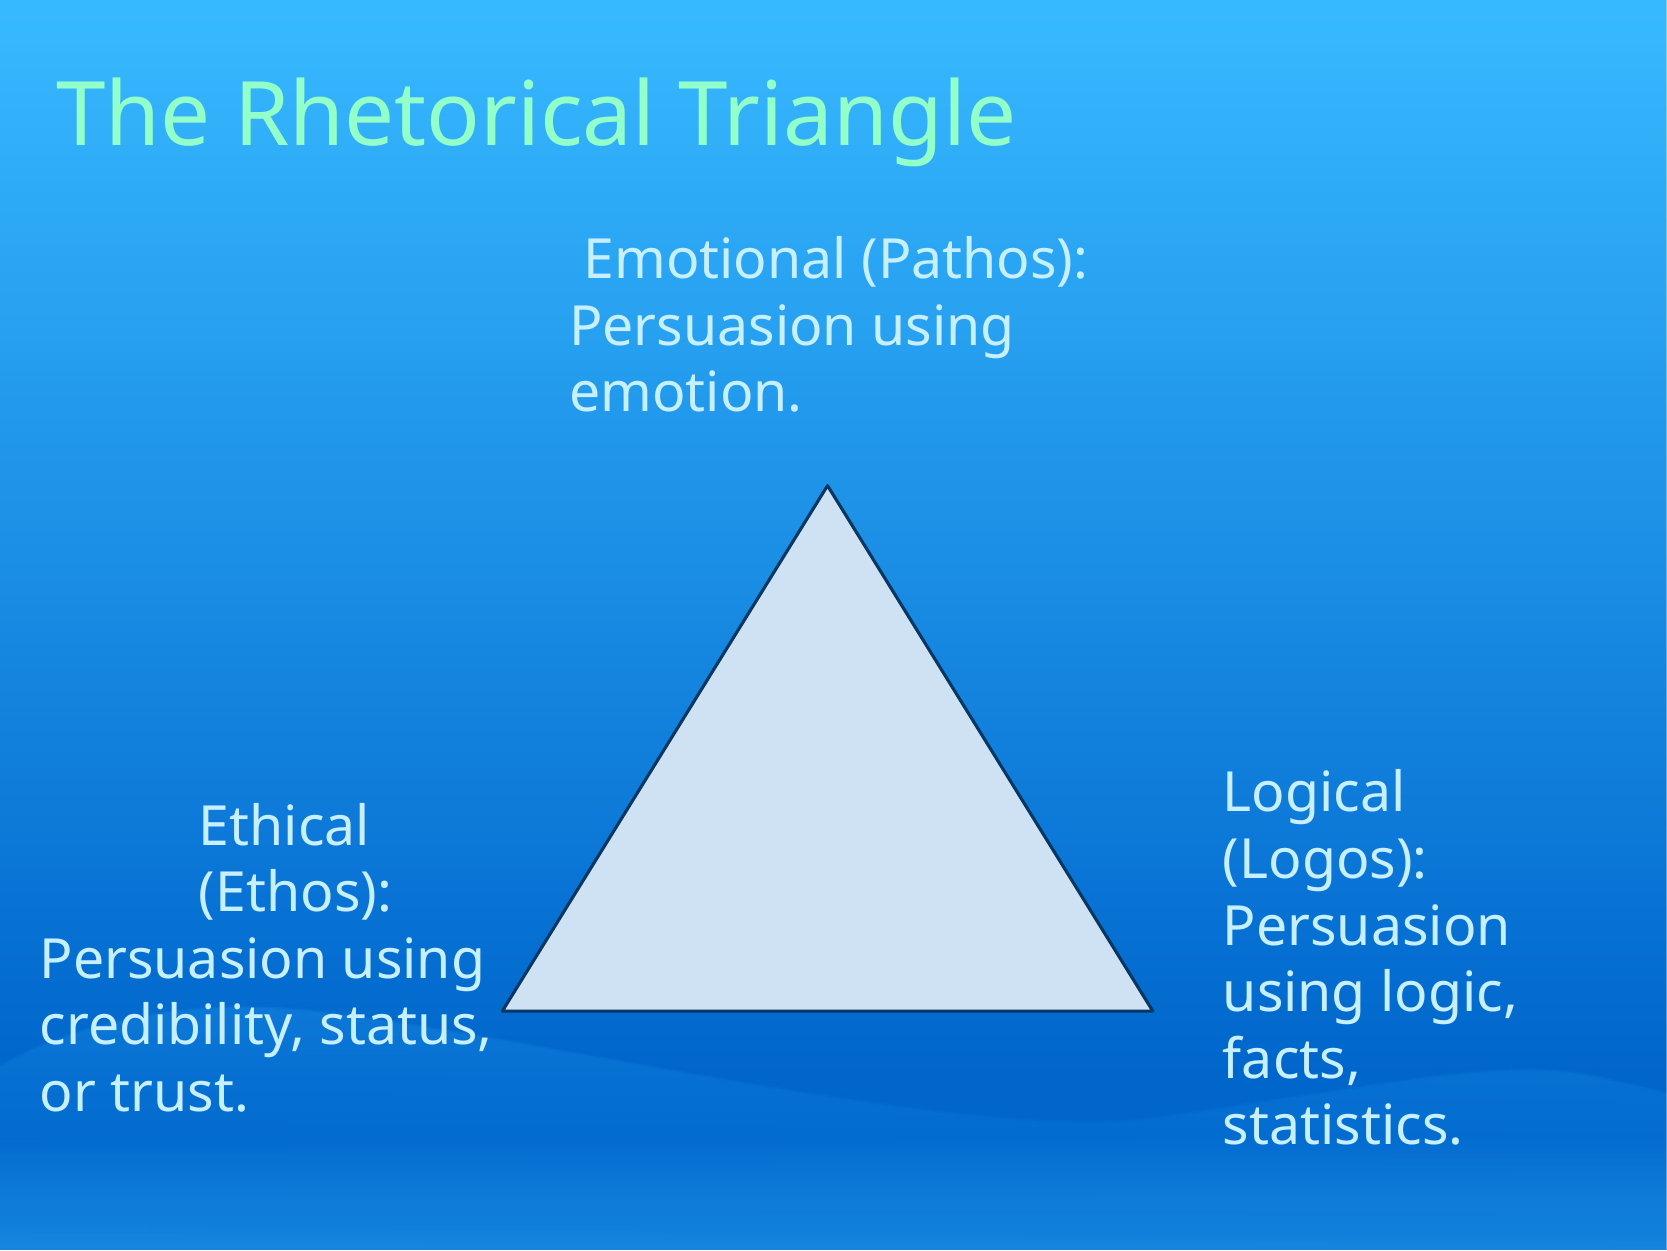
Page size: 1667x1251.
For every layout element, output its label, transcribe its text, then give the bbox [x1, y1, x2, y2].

text_box Emotional (Pathos): Persuasion using emotion. [562, 216, 1099, 531]
text_box Ethical (Ethos): Persuasion using credibility, status, or trust. [33, 783, 552, 1177]
text_box [552, 531, 1153, 1012]
title The Rhetorical Triangle [50, 50, 1630, 213]
text_box Logical (Logos): Persuasion using logic, facts, statistics. [1216, 749, 1607, 1218]
picture [0, 0, 1667, 1250]
list [50, 300, 1630, 1213]
